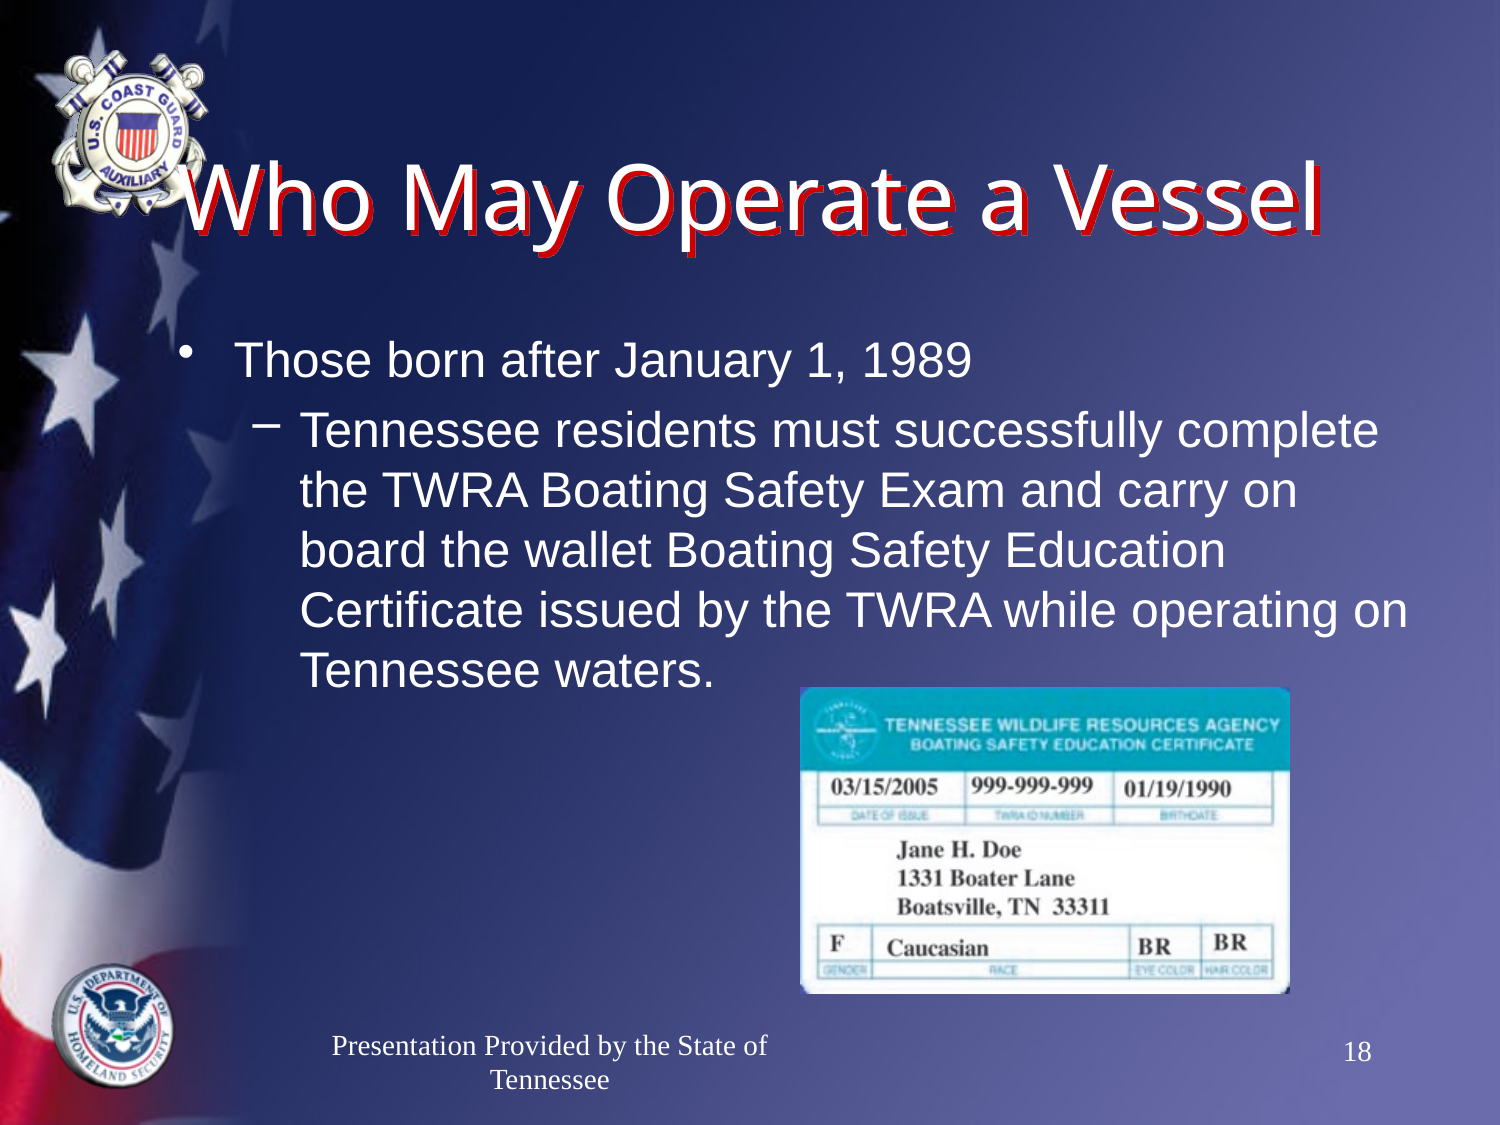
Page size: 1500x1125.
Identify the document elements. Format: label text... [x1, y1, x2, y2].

picture [0, 0, 1500, 1125]
footer Presentation Provided by the State of Tennessee [312, 1018, 788, 1094]
list Those born after January 1, 1989 Tennessee residents must successfully complete the TWRA Boating Safety Exam and carry on board the wallet Boating Safety Education Certificate issued by the TWRA while operating on Tennessee waters. [162, 320, 1438, 996]
slide_number 18 [1074, 1025, 1388, 1100]
title Who May Operate a Vessel [112, 99, 1388, 288]
